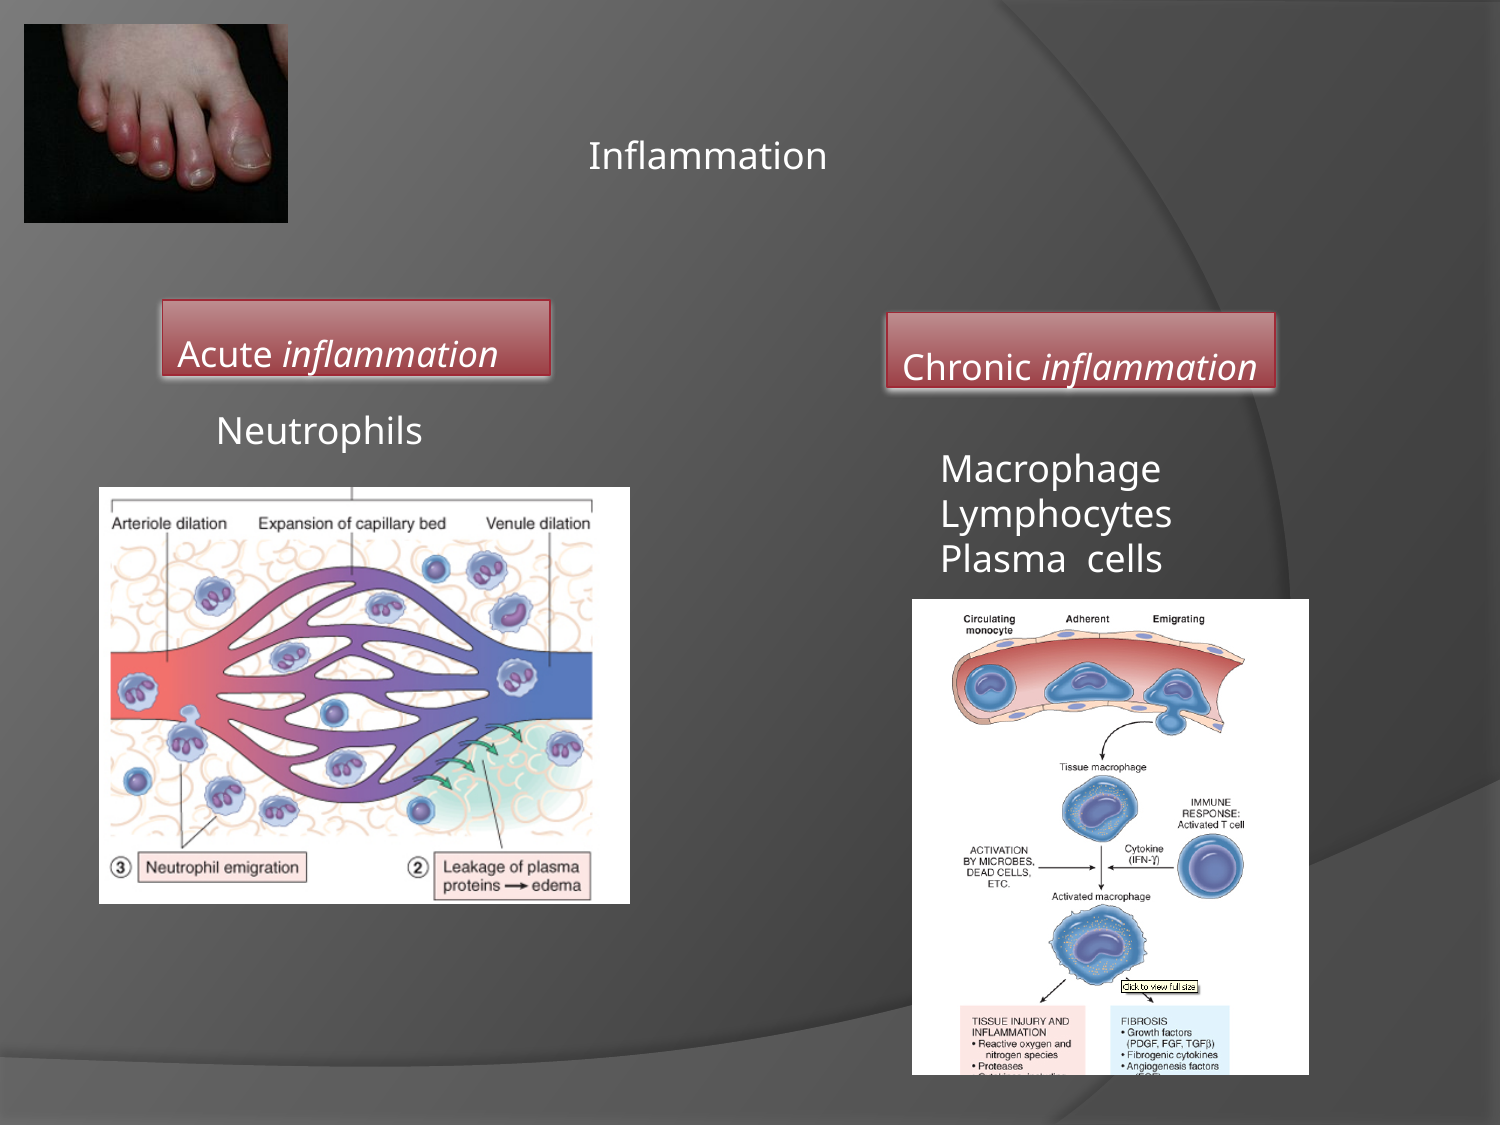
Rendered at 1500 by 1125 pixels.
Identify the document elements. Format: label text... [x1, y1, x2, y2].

text_box Macrophage Lymphocytes Plasma cells [924, 437, 1338, 588]
picture [24, 24, 288, 223]
picture [912, 599, 1309, 1076]
text_box Inflammation [573, 124, 853, 185]
text_box Chronic inflammation [886, 312, 1276, 388]
picture [99, 486, 631, 904]
subtitle Acute inflammation [162, 299, 551, 376]
text_box Neutrophils [200, 399, 439, 460]
